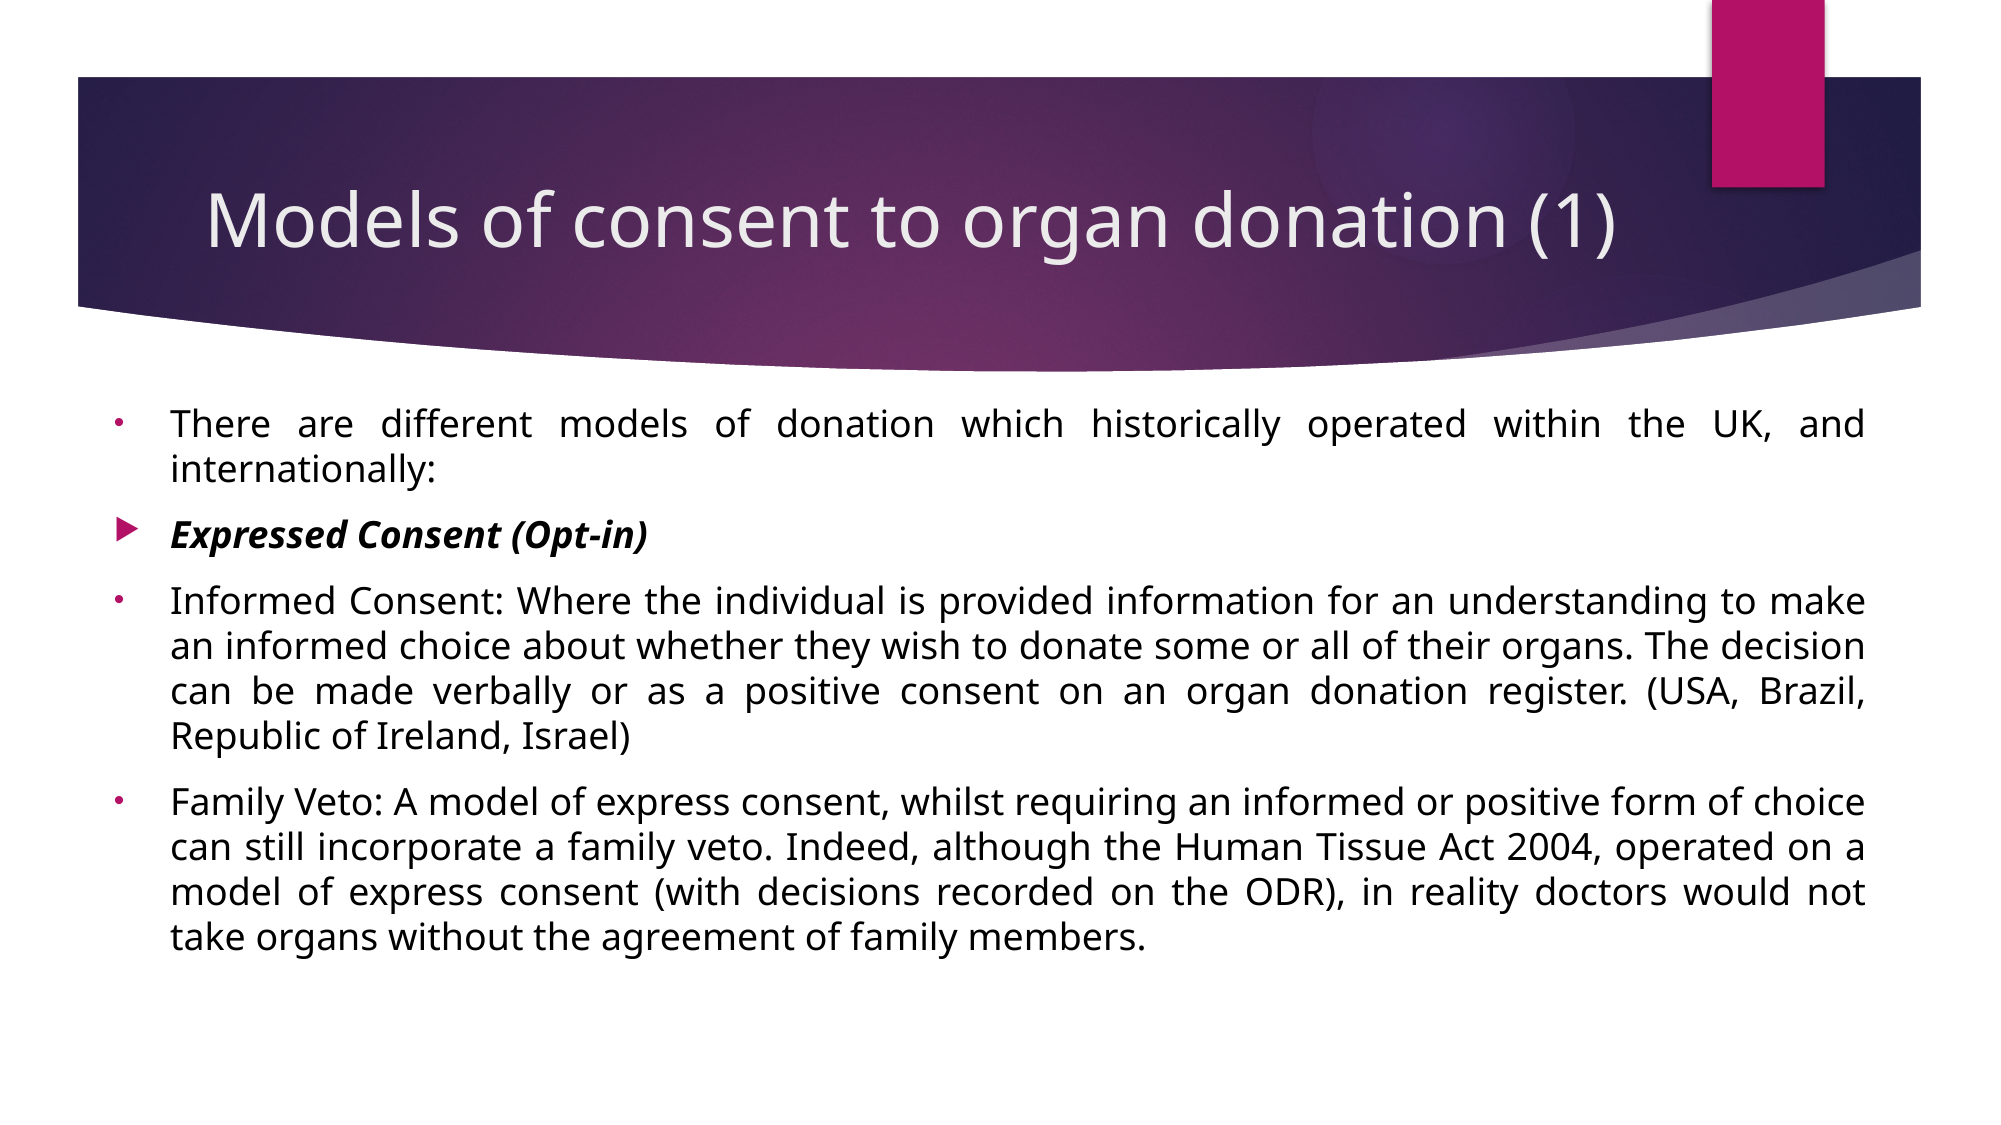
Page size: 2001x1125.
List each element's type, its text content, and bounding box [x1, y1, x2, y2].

list There are different models of donation which historically operated within the UK, and internationally: Expressed Consent (Opt-in) Informed Consent: Where the individual is provided information for an understanding to make an informed choice about whether they wish to donate some or all of their organs. The decision can be made verbally or as a positive consent on an organ donation register. (USA, Brazil, Republic of Ireland, Israel) Family Veto: A model of express consent, whilst requiring an informed or positive form of choice can still incorporate a family veto. Indeed, although the Human Tissue Act 2004, operated on a model of express consent (with decisions recorded on the ODR), in reality doctors would not take organs without the agreement of family members. [98, 392, 1883, 1057]
title Models of consent to organ donation (1) [189, 159, 1708, 276]
